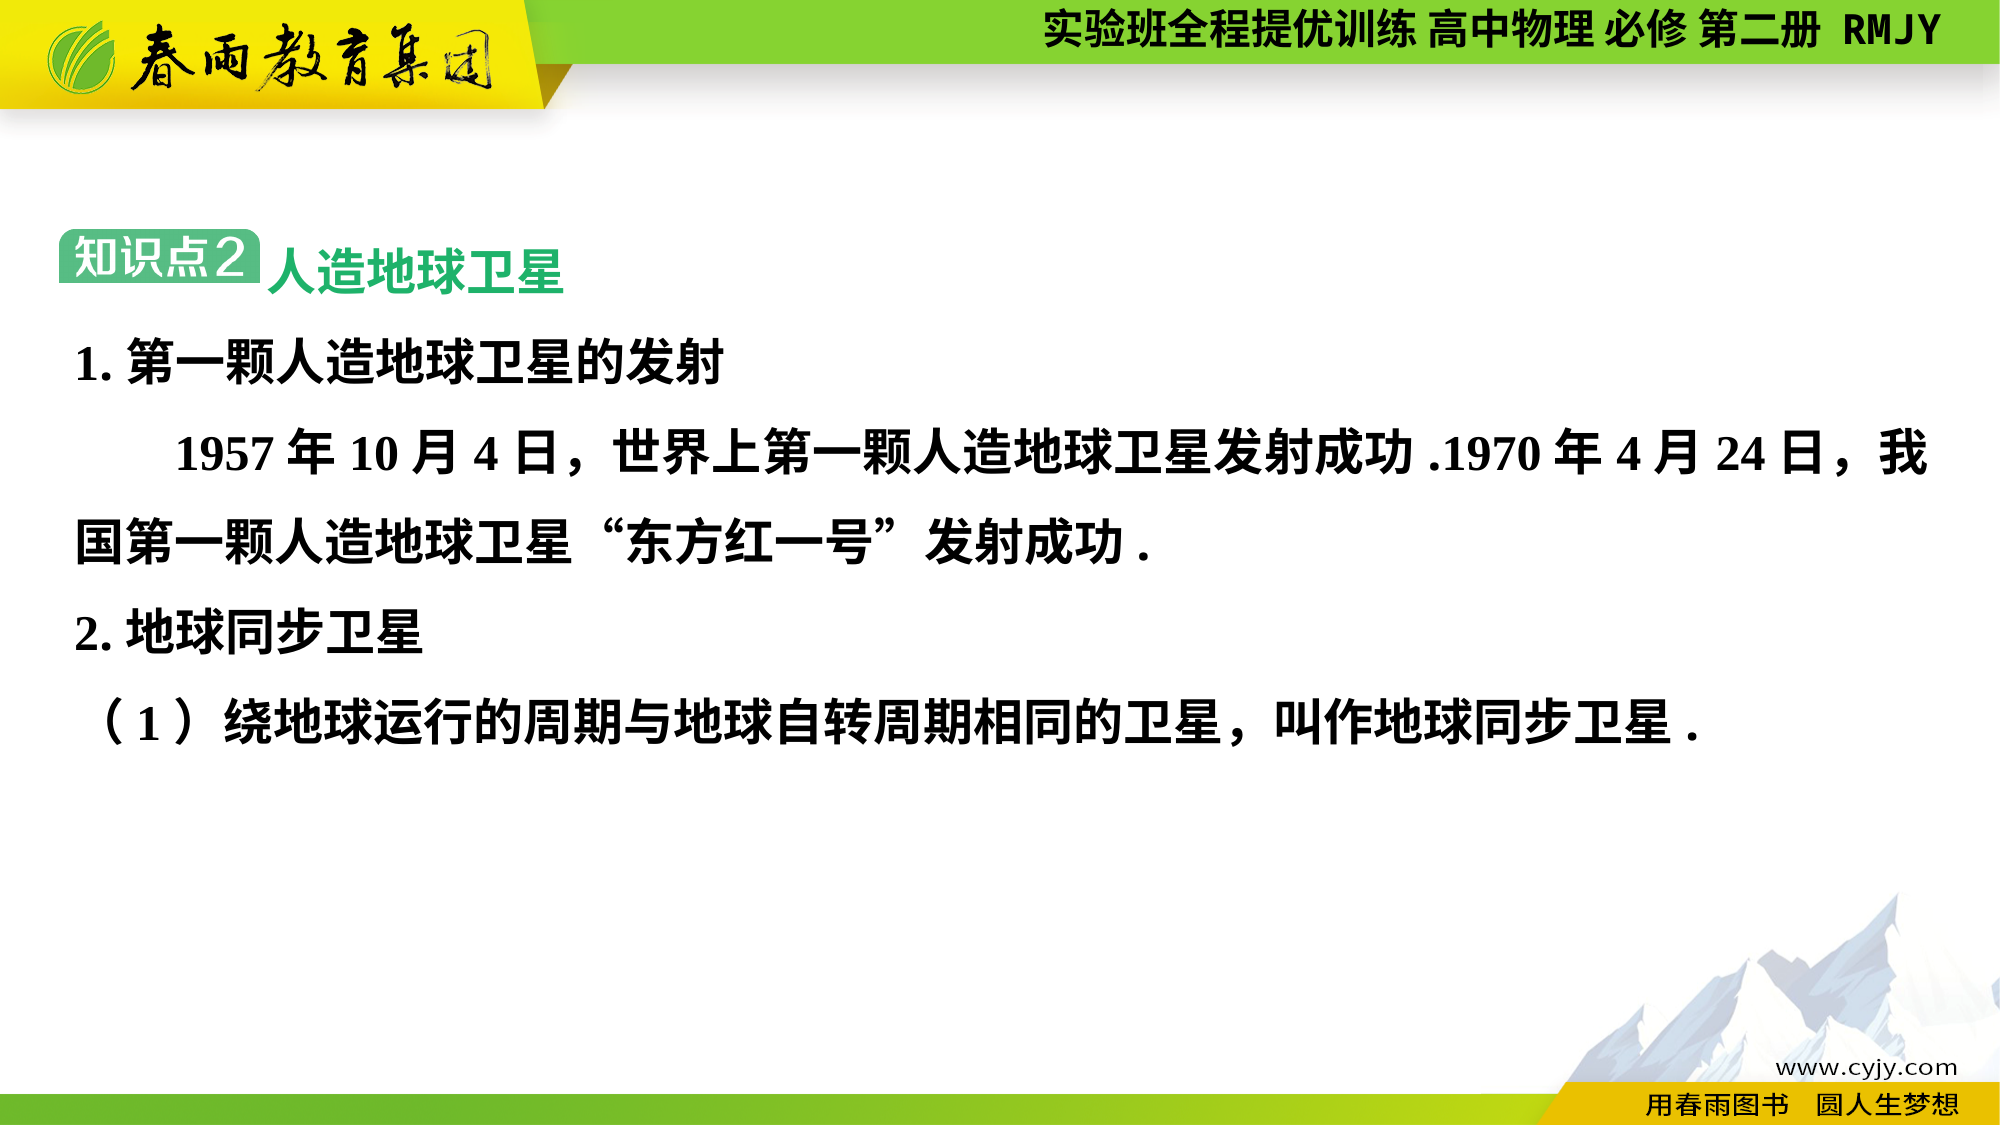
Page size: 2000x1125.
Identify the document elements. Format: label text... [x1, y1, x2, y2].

list 人造地球卫星 1.第一颗人造地球卫星的发射 1957年10月4日，世界上第一颗人造地球卫星发射成功.1970年4月24日，我国第一颗人造地球卫星“东方红一号”发射成功. 2.地球同步卫星 （1）绕地球运行的周期与地球自转周期相同的卫星，叫作地球同步卫星. [59, 202, 1944, 764]
picture [0, 0, 2000, 1125]
